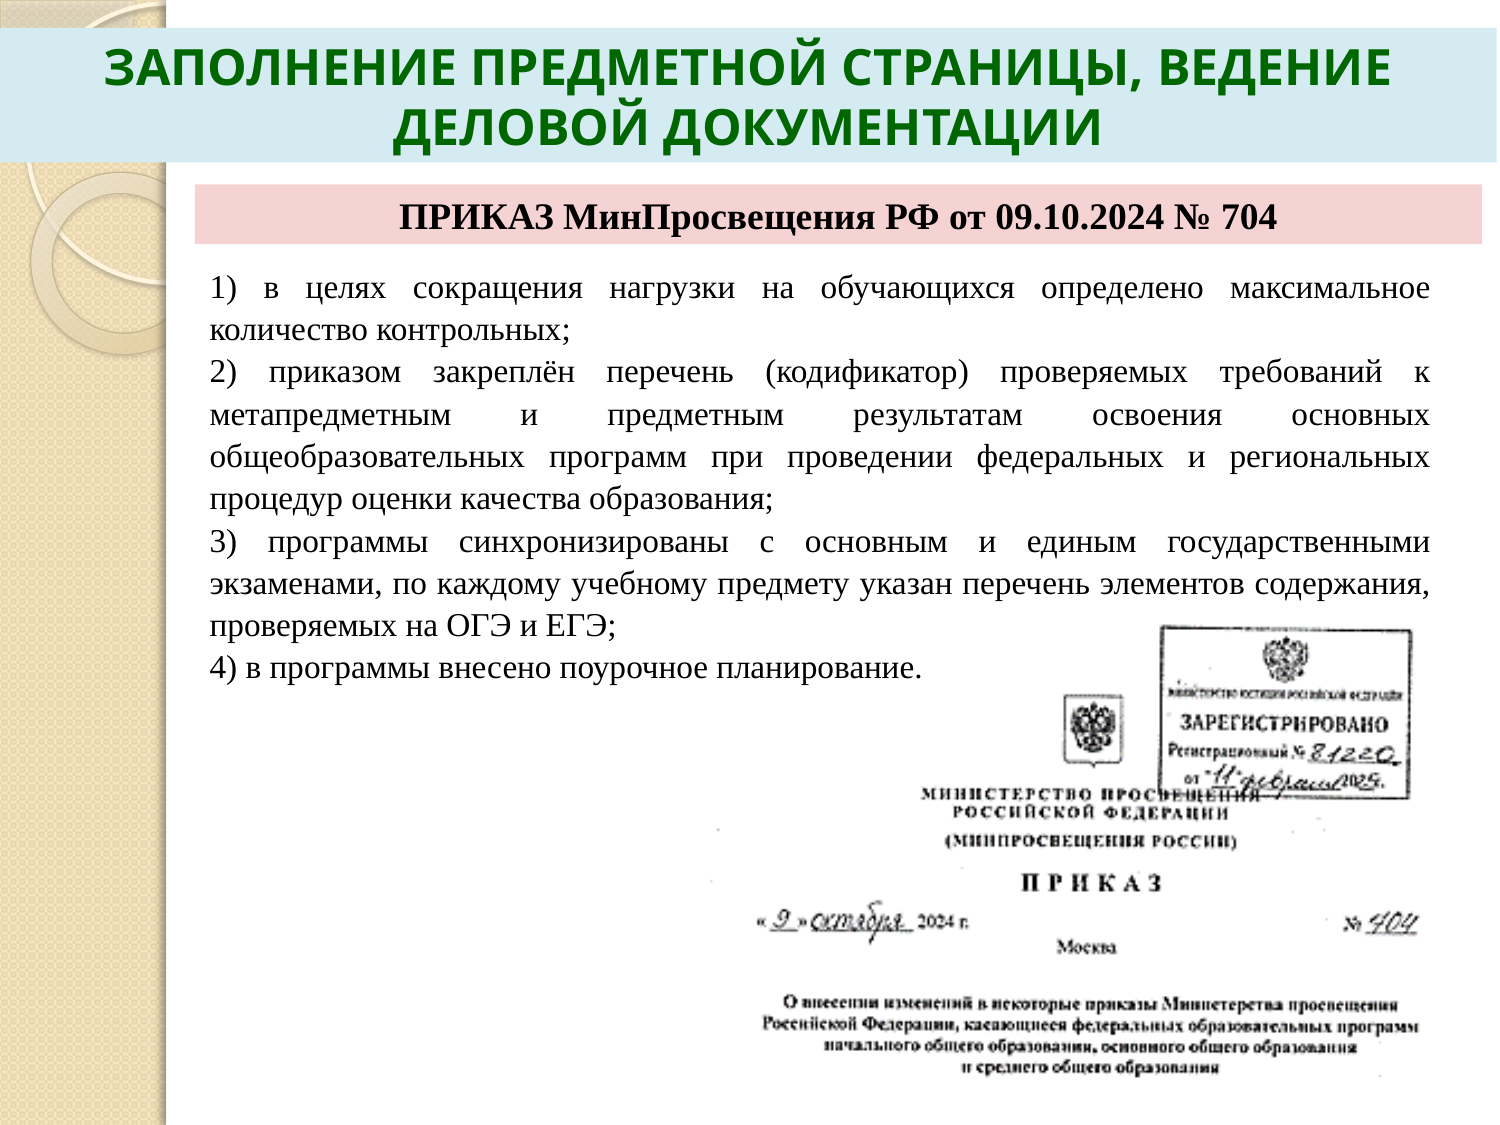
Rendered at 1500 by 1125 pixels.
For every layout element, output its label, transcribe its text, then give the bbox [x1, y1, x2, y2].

picture [702, 621, 1459, 1098]
text_box ПРИКАЗ МинПросвещения РФ от 09.10.2024 № 704 [194, 184, 1483, 245]
text_box ЗАПОЛНЕНИЕ ПРЕДМЕТНОЙ СТРАНИЦЫ, ВЕДЕНИЕ ДЕЛОВОЙ ДОКУМЕНТАЦИИ [0, 27, 1497, 163]
text_box 1) в целях сокращения нагрузки на обучающихся определено максимальное количество контрольных; 2) приказом закреплён перечень (кодификатор) проверяемых требований к метапредметным и предметным результатам освоения основных общеобразовательных программ при проведении федеральных и региональных процедур оценки качества образования; 3) программы синхронизированы с основным и единым государственными экзаменами, по каждому учебному предмету указан перечень элементов содержания, проверяемых на ОГЭ и ЕГЭ; 4) в программы внесено поурочное планирование. [194, 255, 1447, 693]
